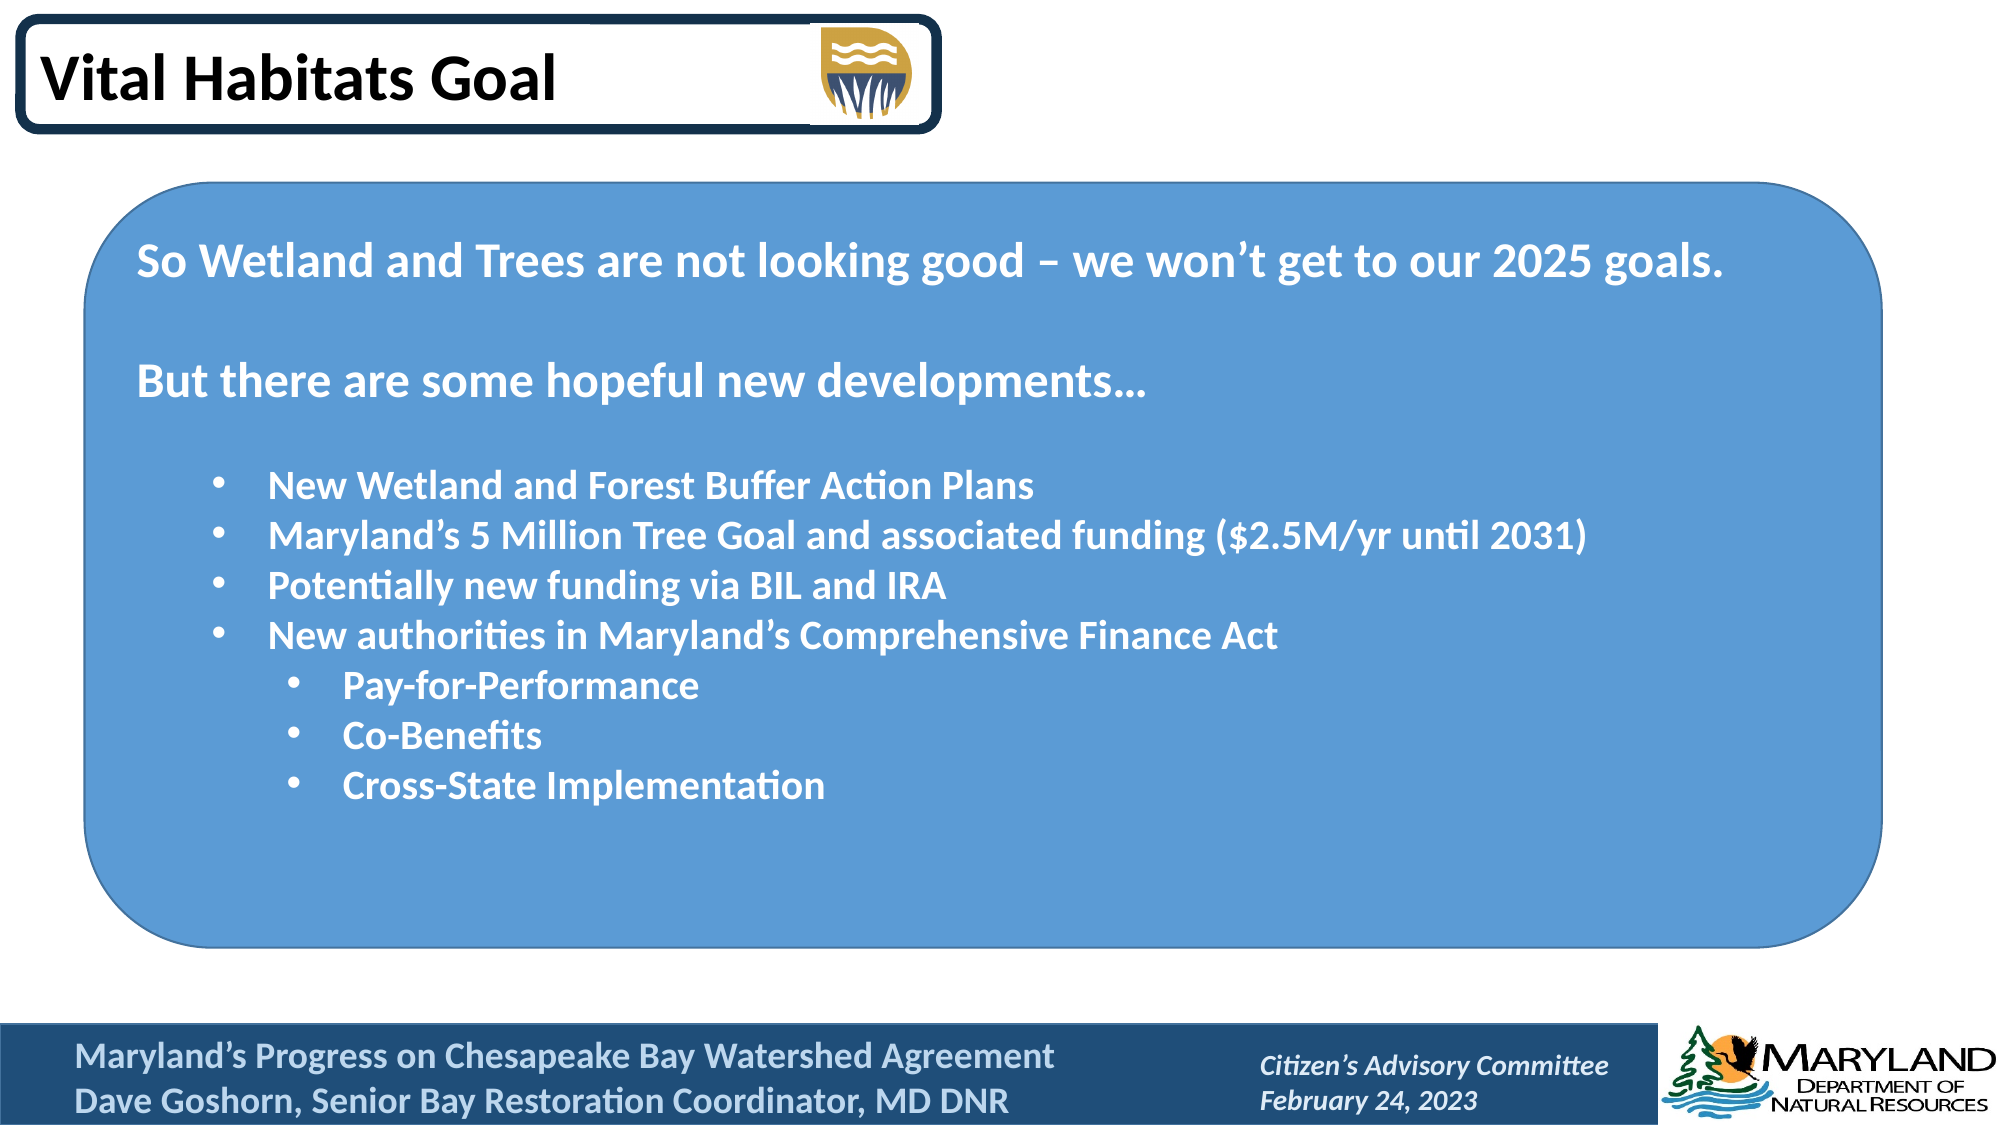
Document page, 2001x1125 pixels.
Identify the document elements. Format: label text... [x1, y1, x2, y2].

picture [809, 23, 919, 125]
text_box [0, 1021, 2000, 1125]
text_box So Wetland and Trees are not looking good – we won’t get to our 2025 goals. But there are some hopeful new developments… New Wetland and Forest Buffer Action Plans Maryland’s 5 Million Tree Goal and associated funding ($2.5M/yr until 2031) Potentially new funding via BIL and IRA New authorities in Maryland’s Comprehensive Finance Act Pay-for-Performance Co-Benefits Cross-State Implementation [83, 181, 1883, 949]
text_box Vital Habitats Goal [19, 17, 938, 131]
